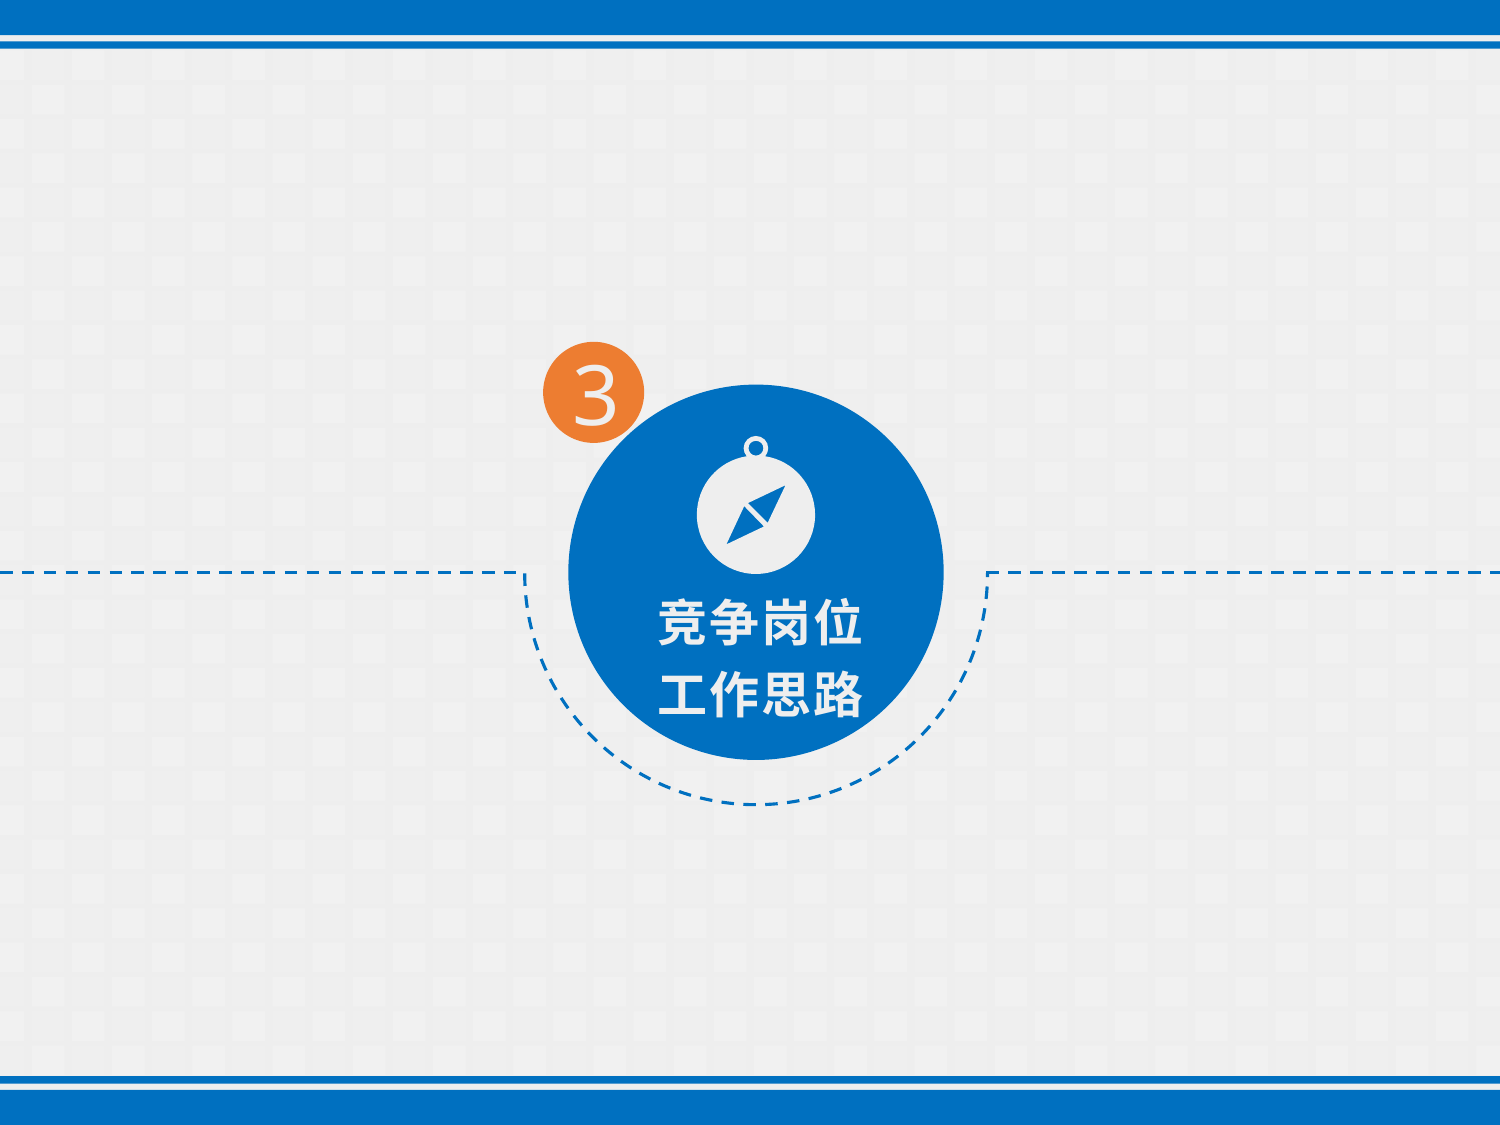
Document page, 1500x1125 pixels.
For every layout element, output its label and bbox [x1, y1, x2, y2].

text_box [543, 341, 994, 787]
text_box [569, 385, 943, 759]
picture [0, 50, 1500, 1075]
